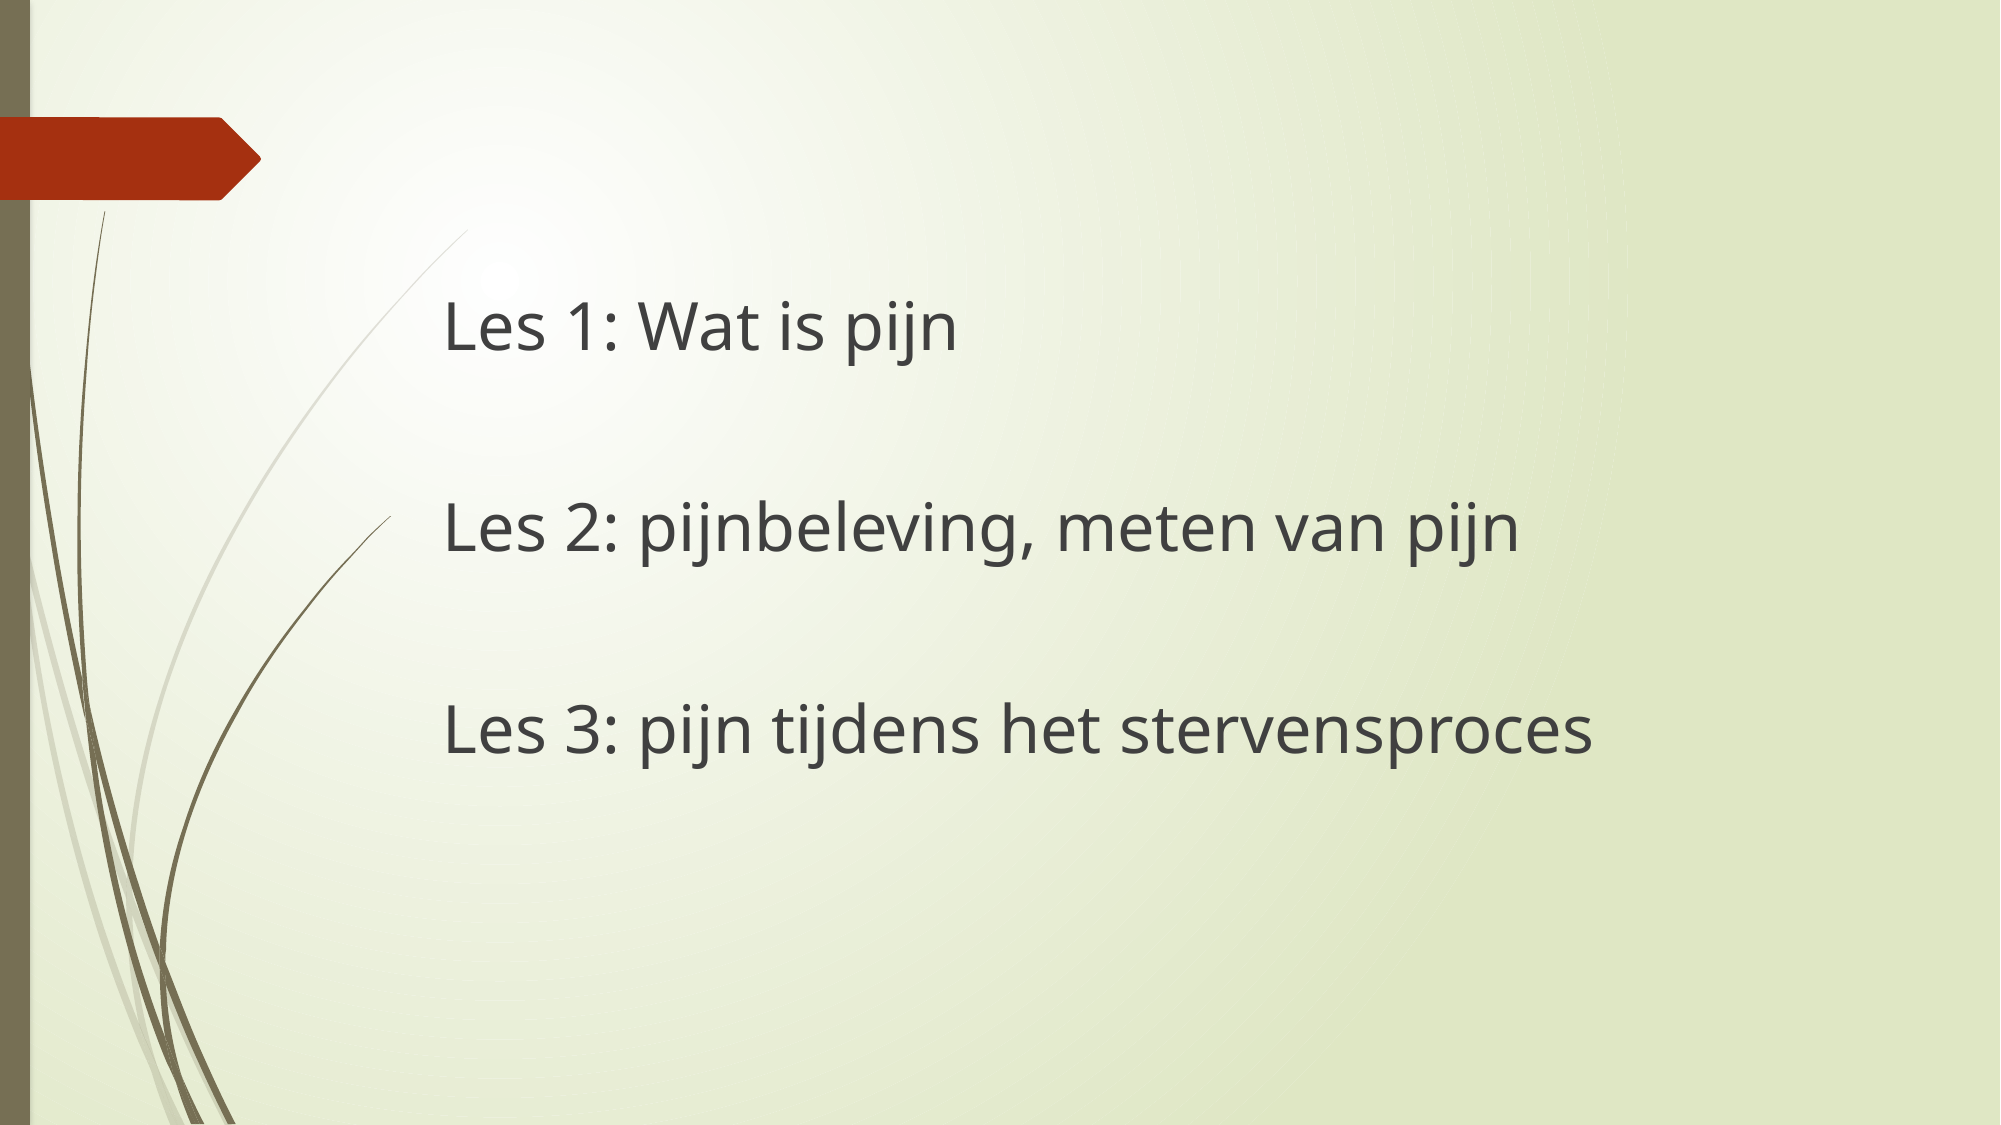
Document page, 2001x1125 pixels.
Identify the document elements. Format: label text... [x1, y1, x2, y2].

list Les 1: Wat is pijn Les 2: pijnbeleving, meten van pijn Les 3: pijn tijdens het stervensproces [427, 275, 1891, 896]
